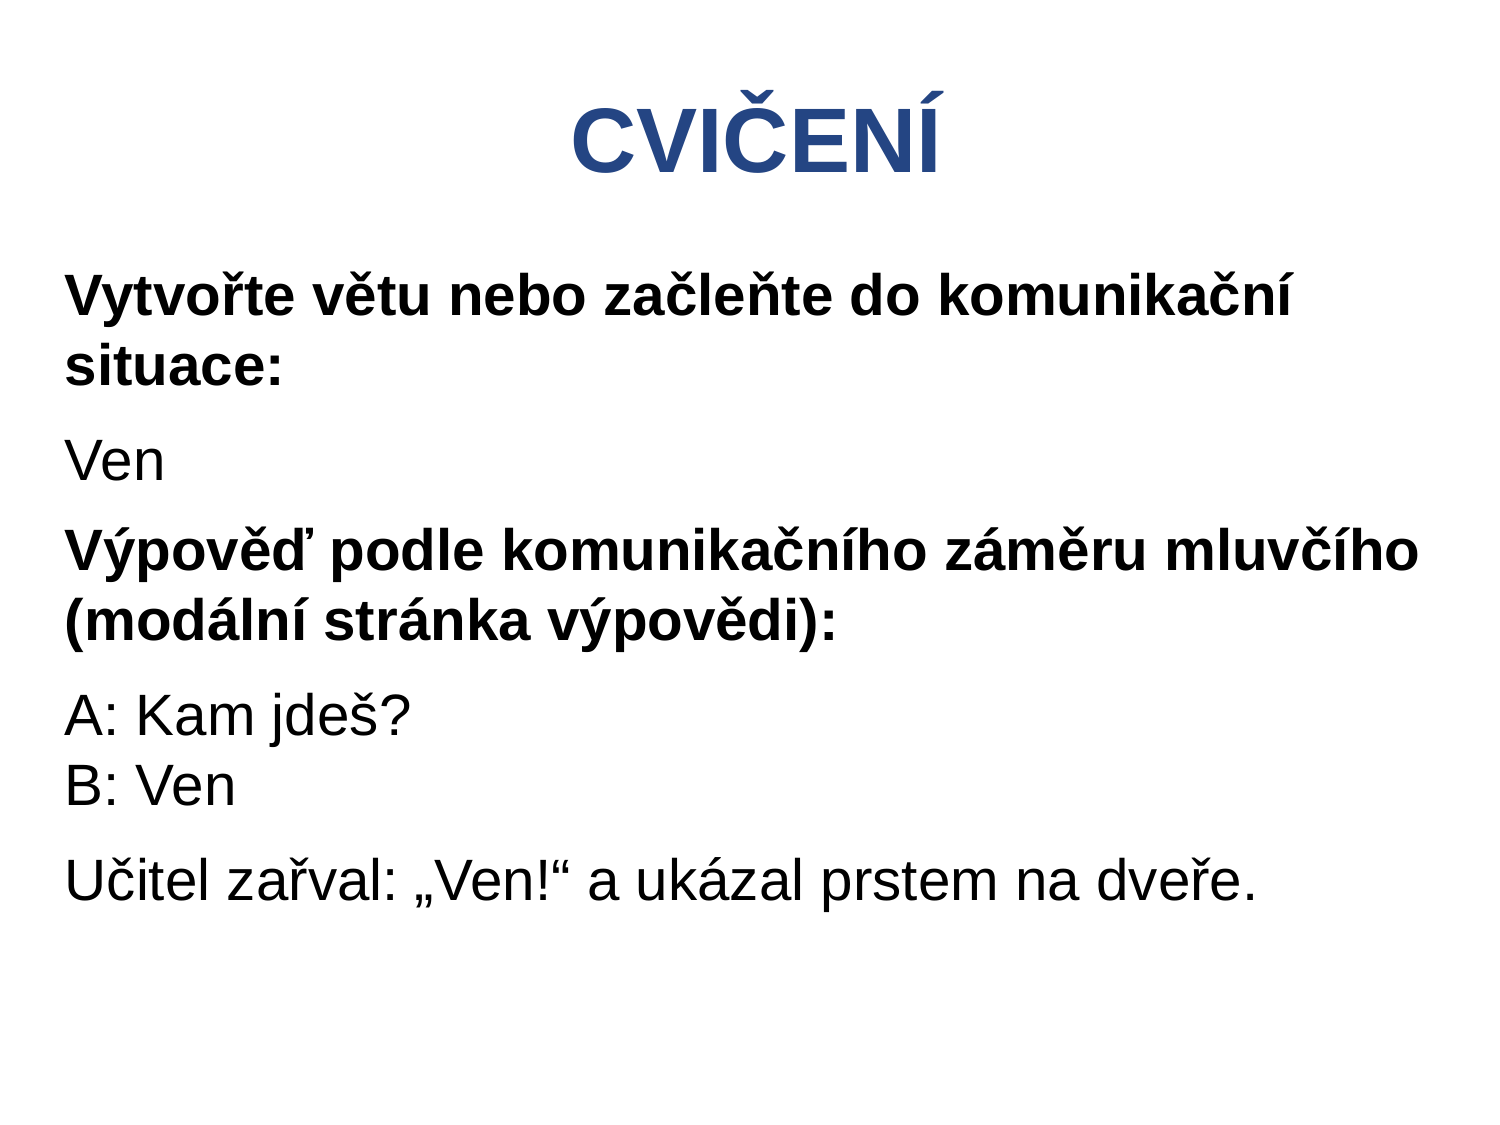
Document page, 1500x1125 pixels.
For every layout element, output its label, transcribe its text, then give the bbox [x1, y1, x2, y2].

text_box CVIČENÍ [49, 62, 1463, 199]
text_box Výpověď podle komunikačního záměru mluvčího (modální stránka výpovědi): A: Kam jdeš? B: Ven Učitel zařval: „Ven!“ a ukázal prstem na dveře. [49, 504, 1463, 920]
text_box Vytvořte větu nebo začleňte do komunikační situace: Ven [49, 249, 1463, 500]
